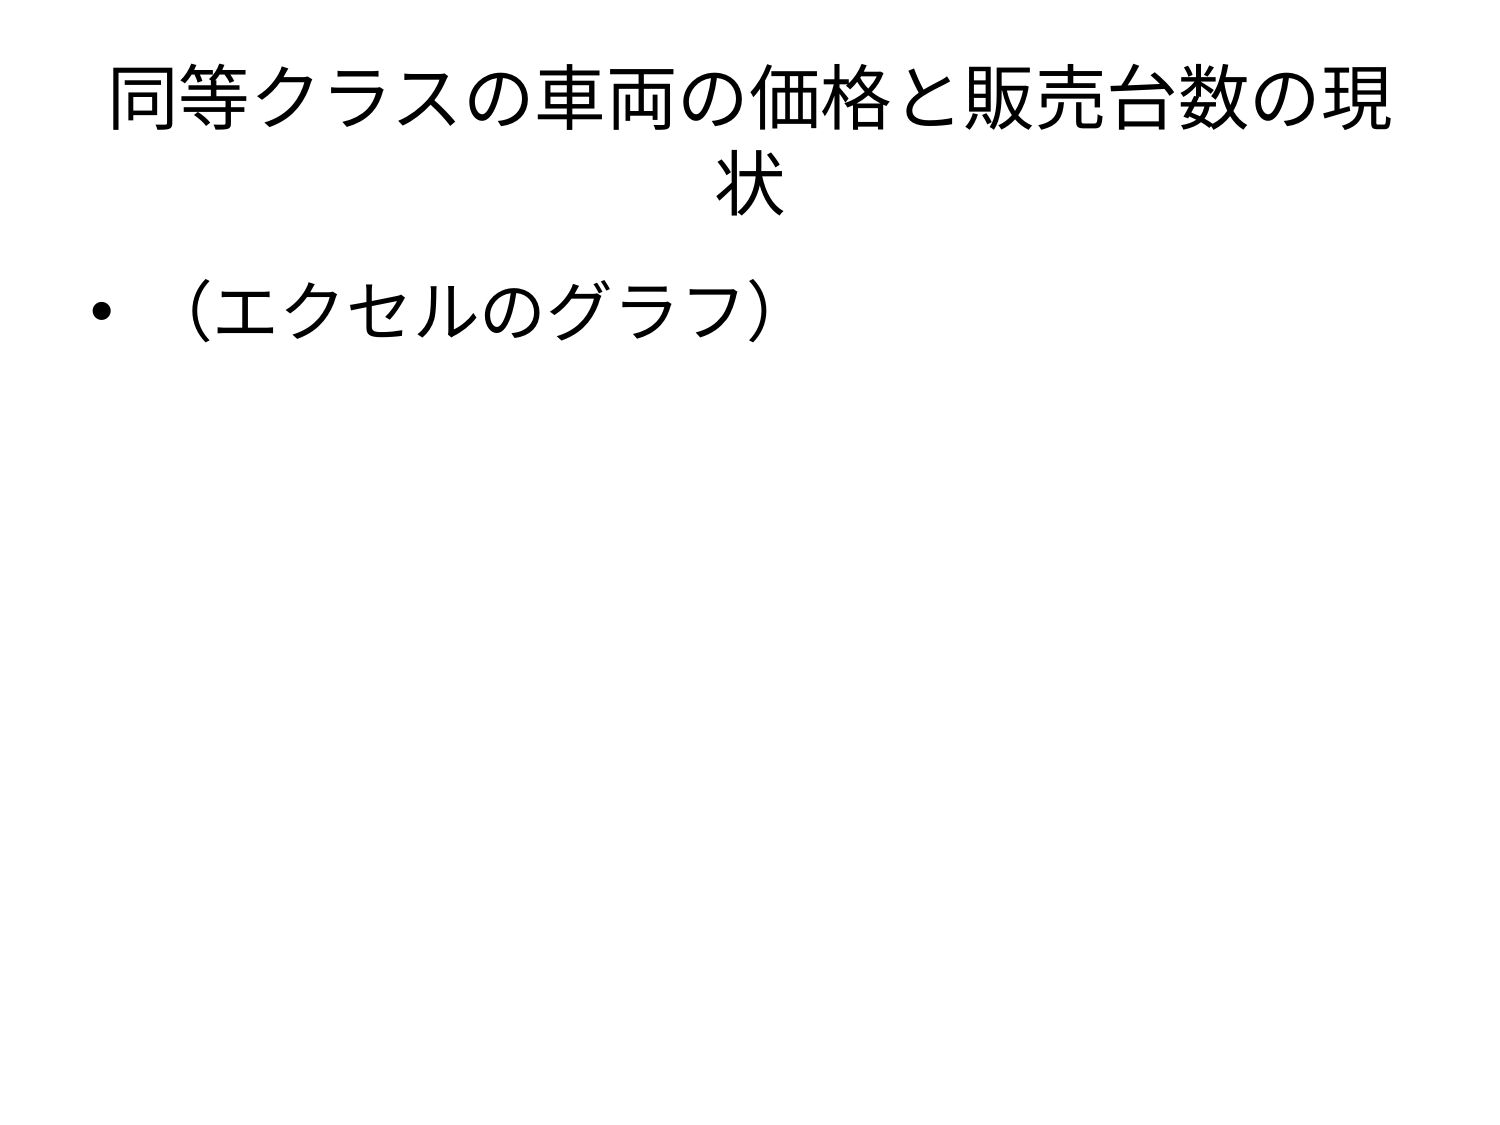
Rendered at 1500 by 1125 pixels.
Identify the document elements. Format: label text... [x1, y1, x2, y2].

list （エクセルのグラフ） [75, 262, 1425, 1005]
title 同等クラスの車両の価格と販売台数の現状 [75, 45, 1425, 233]
